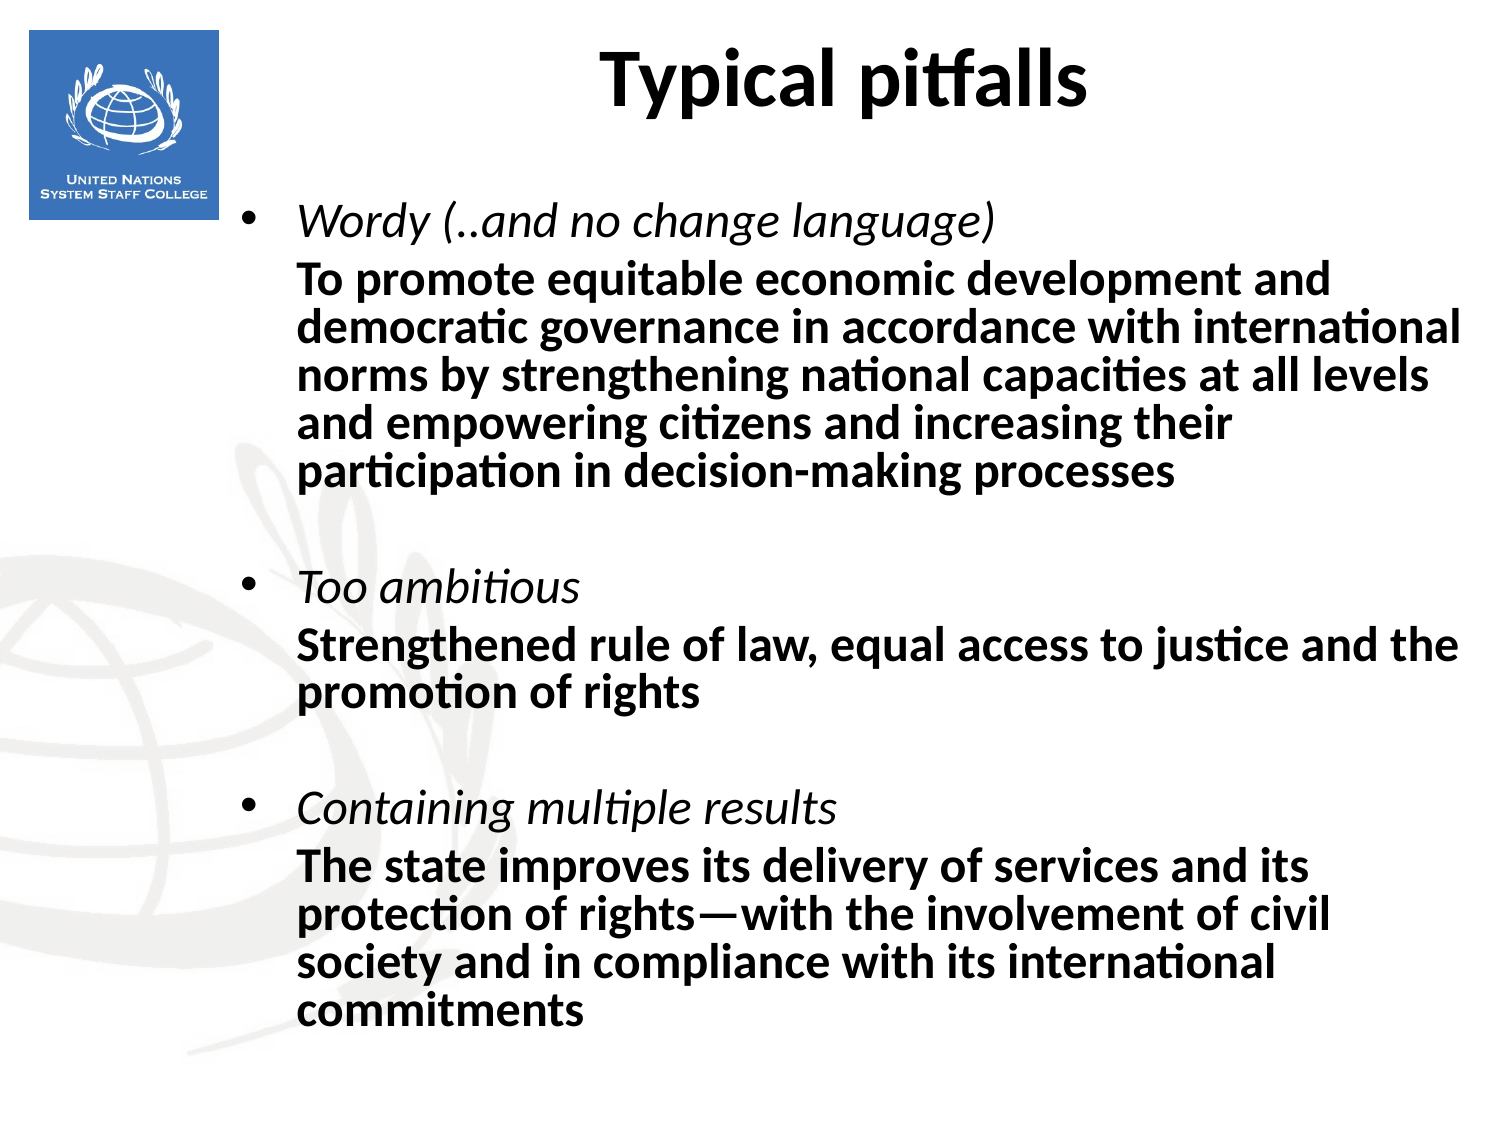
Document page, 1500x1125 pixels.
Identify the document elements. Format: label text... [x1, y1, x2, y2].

picture [29, 30, 219, 220]
list Wordy (..and no change language) To promote equitable economic development and democratic governance in accordance with international norms by strengthening national capacities at all levels and empowering citizens and increasing their participation in decision-making processes Too ambitious Strengthened rule of law, equal access to justice and the promotion of rights Containing multiple results The state improves its delivery of services and its protection of rights—with the involvement of civil society and in compliance with its international commitments [224, 191, 1500, 1125]
title Typical pitfalls [253, 18, 1436, 128]
